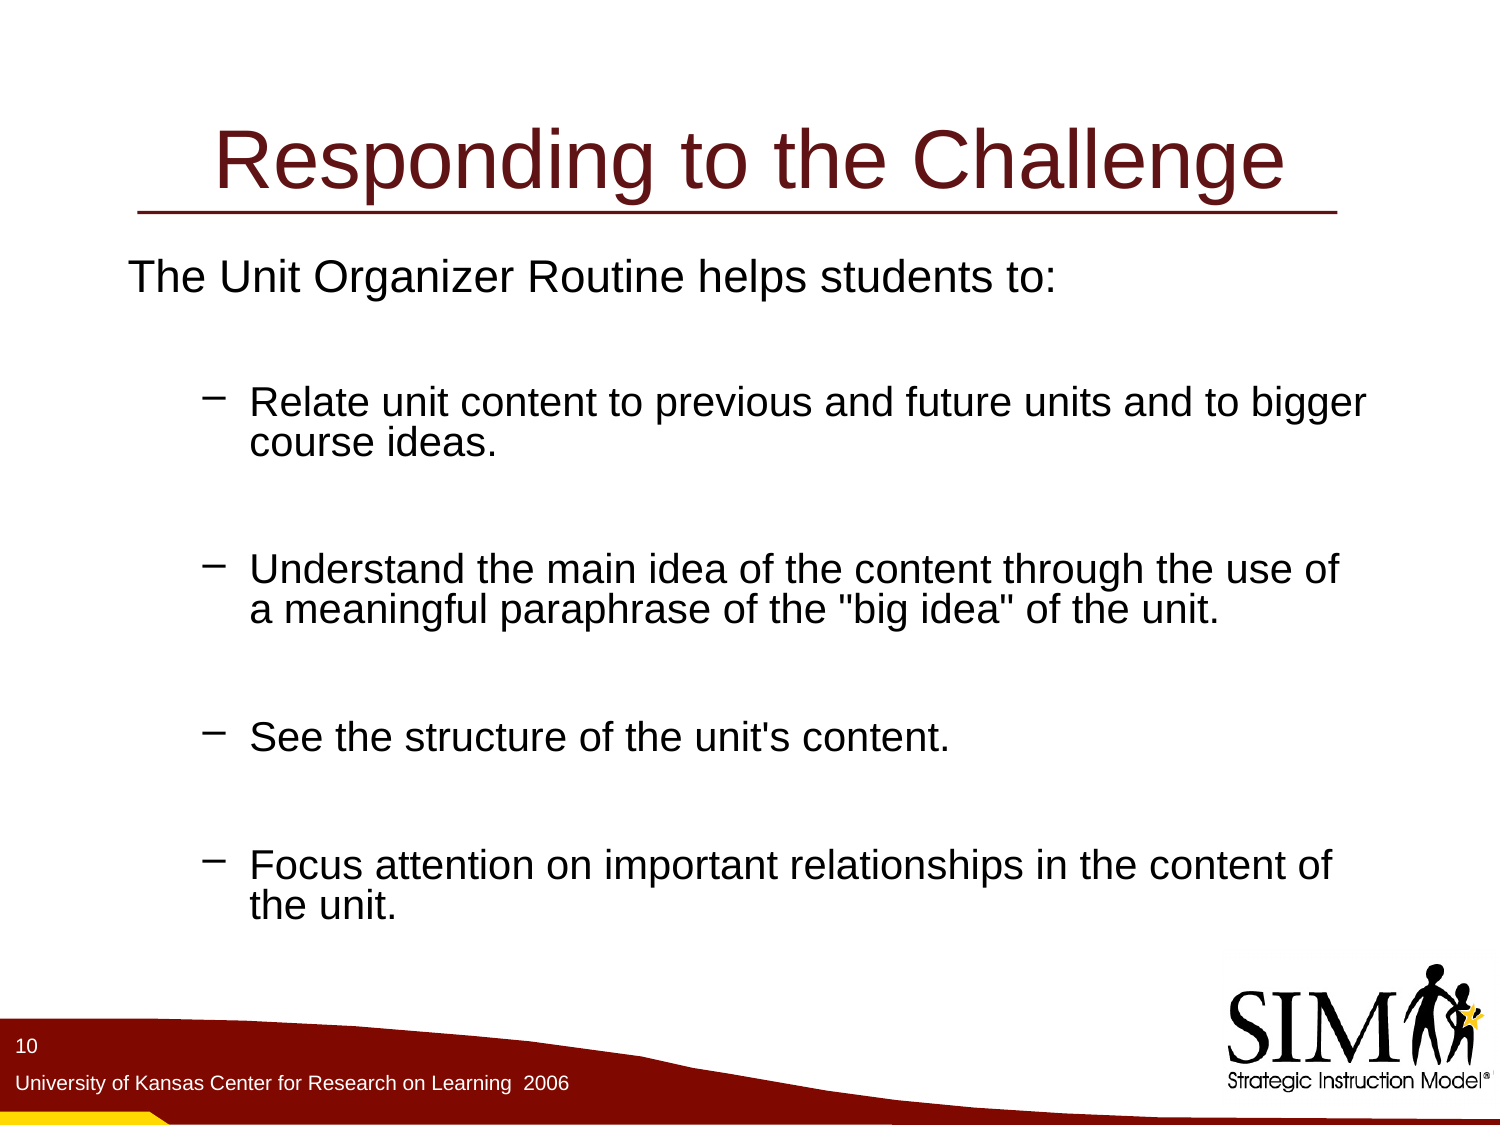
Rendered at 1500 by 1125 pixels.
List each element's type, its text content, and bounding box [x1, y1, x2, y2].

title Responding to the Challenge [112, 74, 1388, 213]
slide_number 10 [0, 1024, 313, 1062]
footer University of Kansas Center for Research on Learning 2006 [0, 1062, 626, 1101]
picture [1222, 949, 1500, 1108]
list The Unit Organizer Routine helps students to: Relate unit content to previous and future units and to bigger course ideas. Understand the main idea of the content through the use of a meaningful paraphrase of the "big idea" of the unit. See the structure of the unit's content. Focus attention on important relationships in the content of the unit. [112, 249, 1388, 901]
